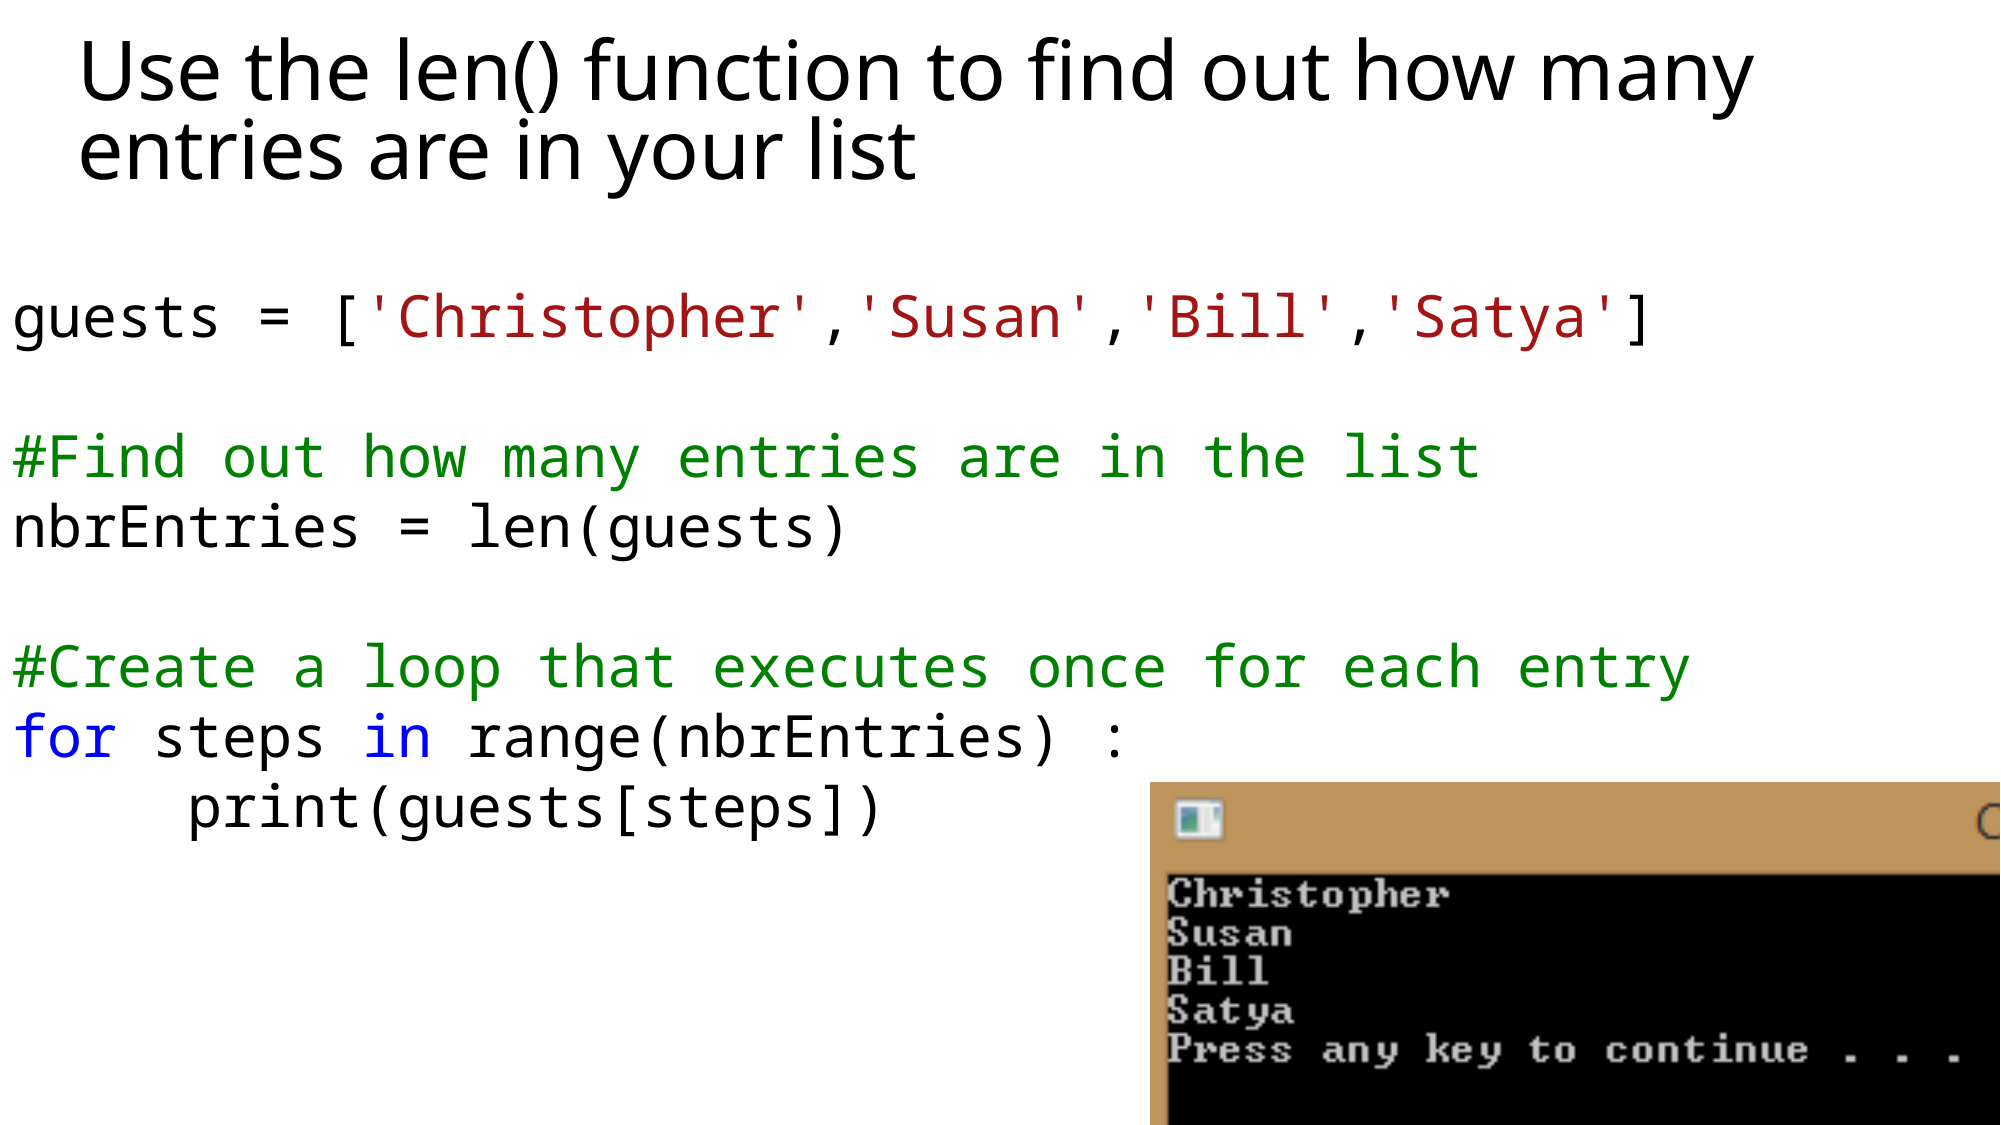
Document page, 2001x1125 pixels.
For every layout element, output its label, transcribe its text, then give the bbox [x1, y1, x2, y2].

title Use the len() function to find out how many entries are in your list [62, 29, 1953, 205]
picture [1150, 781, 2000, 1125]
text_box guests = ['Christopher','Susan','Bill','Satya'] #Find out how many entries are in the list nbrEntries = len(guests) #Create a loop that executes once for each entry for steps in range(nbrEntries) : print(guests[steps]) [0, 271, 1743, 847]
